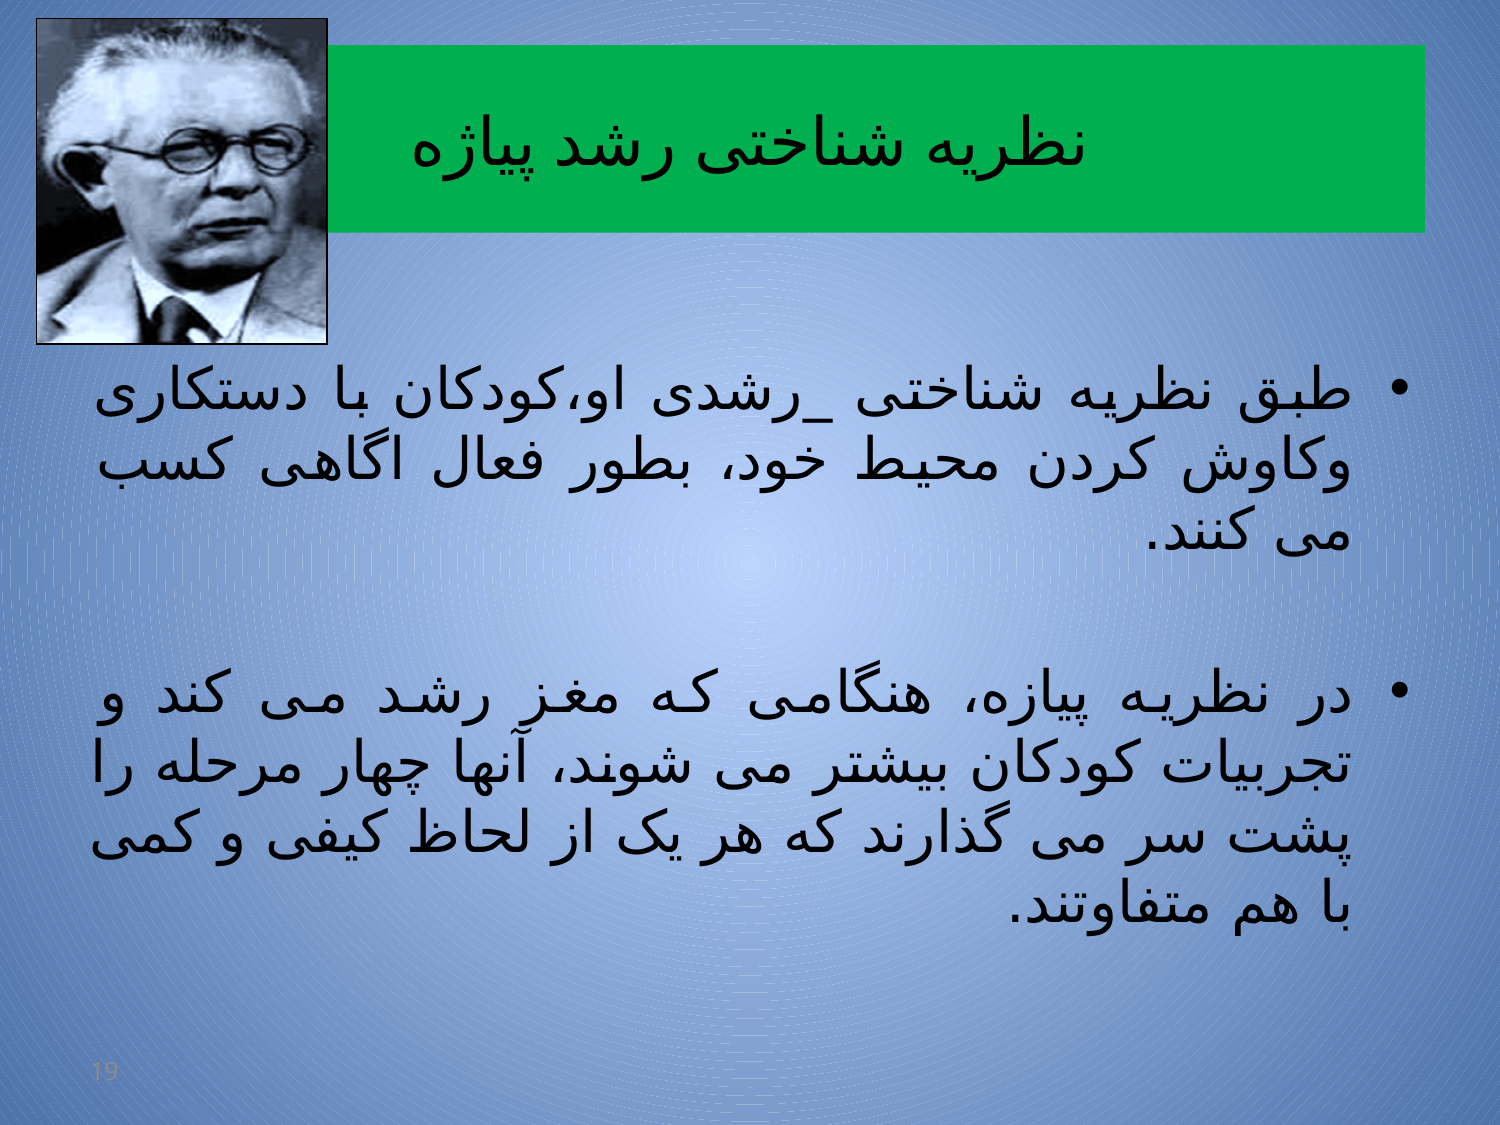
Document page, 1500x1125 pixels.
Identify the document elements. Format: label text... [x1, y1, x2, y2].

picture [36, 18, 327, 344]
slide_number 19 [75, 1042, 425, 1103]
list طبق نظریه شناختی _رشدی او،کودکان با دستکاری وکاوش کردن محیط خود، بطور فعال اگاهی کسب می کنند. در نظریه پیازه، هنگامی که مغز رشد می کند و تجربیات کودکان بیشتر می شوند، آنها چهار مرحله را پشت سر می گذارند که هر یک از لحاظ کیفی و کمی با هم متفاوتند. [75, 262, 1425, 1005]
title نظریه شناختی رشد پیاژه [332, 45, 1425, 233]
